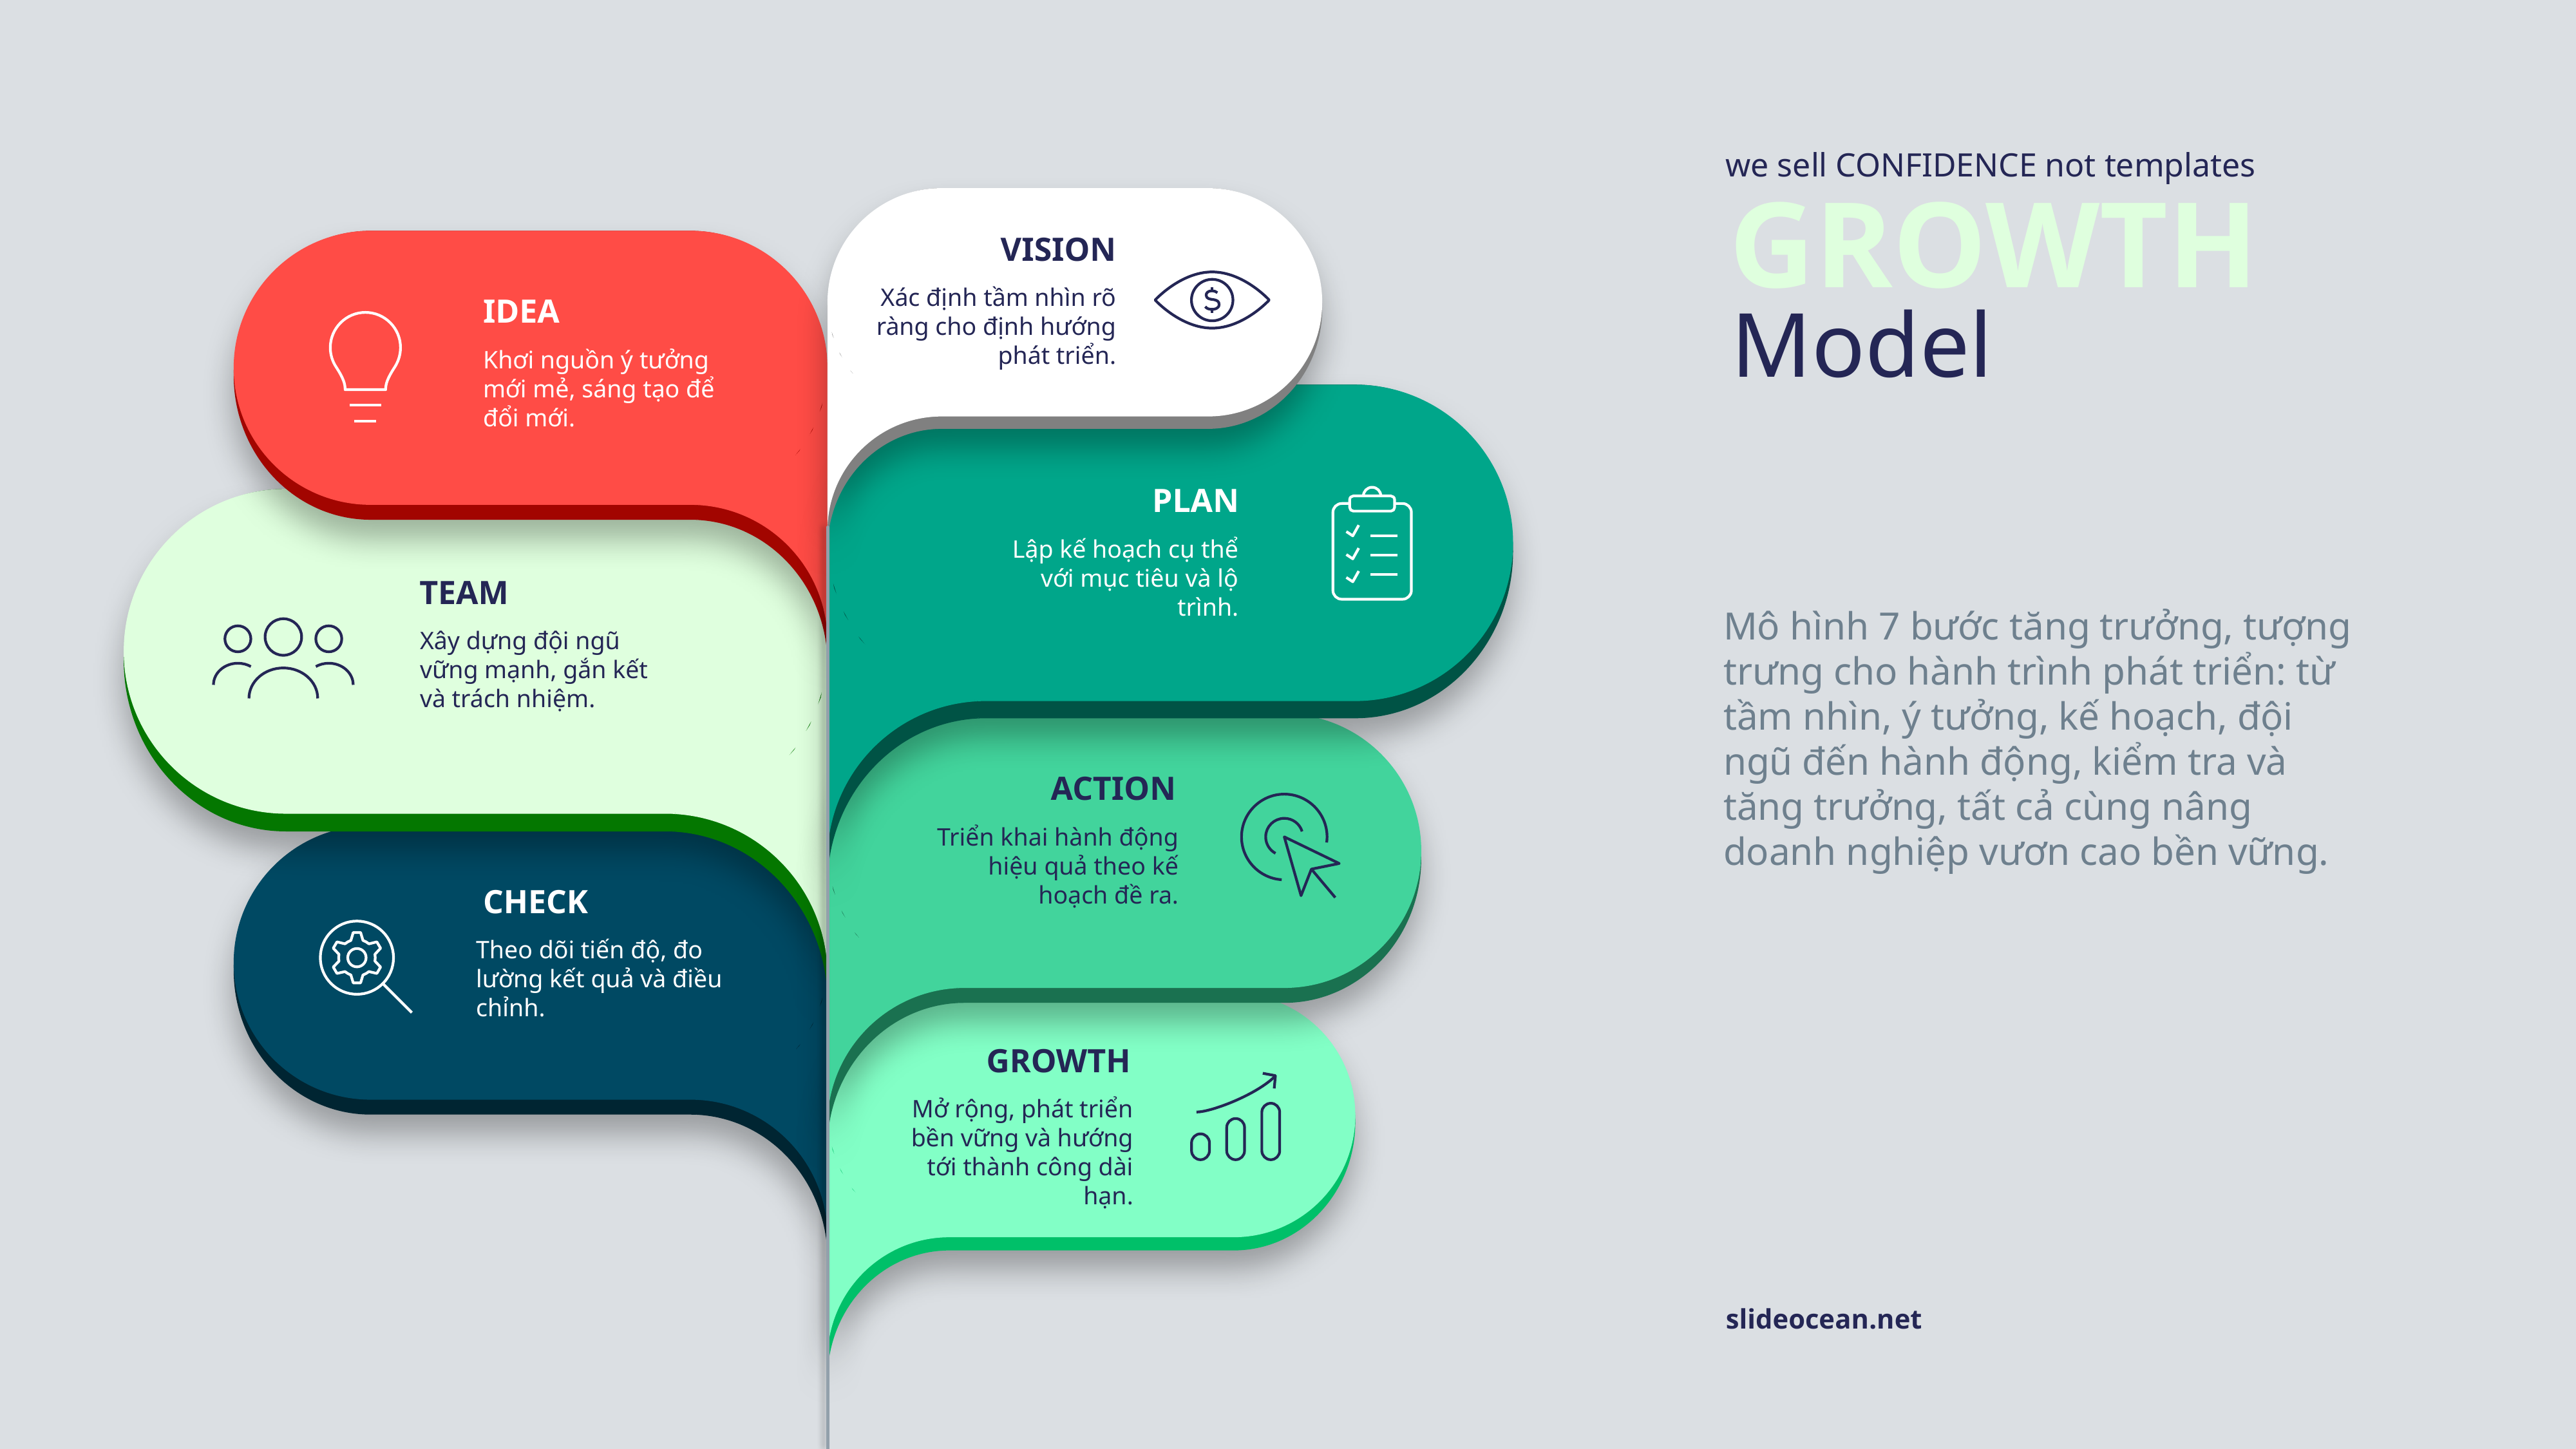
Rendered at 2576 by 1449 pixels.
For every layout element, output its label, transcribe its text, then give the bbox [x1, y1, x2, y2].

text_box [829, 384, 1514, 886]
text_box GROWTH [1720, 164, 2269, 316]
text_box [123, 488, 827, 1003]
text_box Model [1722, 316, 2003, 399]
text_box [829, 886, 1422, 1148]
text_box Mô hình 7 bước tăng trưởng, tượng trưng cho hành trình phát triển: từ tầm nhìn, ý tưởng, kế hoạch, đội ngũ đến hành động, kiểm tra và tăng trưởng, tất cả cùng nâng doanh nghiệp vươn cao bền vững. [1714, 598, 2373, 878]
text_box we sell CONFIDENCE not templates [1716, 139, 2266, 188]
text_box slideocean.net [1716, 1297, 1932, 1340]
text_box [233, 230, 827, 665]
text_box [827, 187, 1323, 550]
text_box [829, 1148, 1356, 1379]
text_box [233, 1003, 827, 1260]
